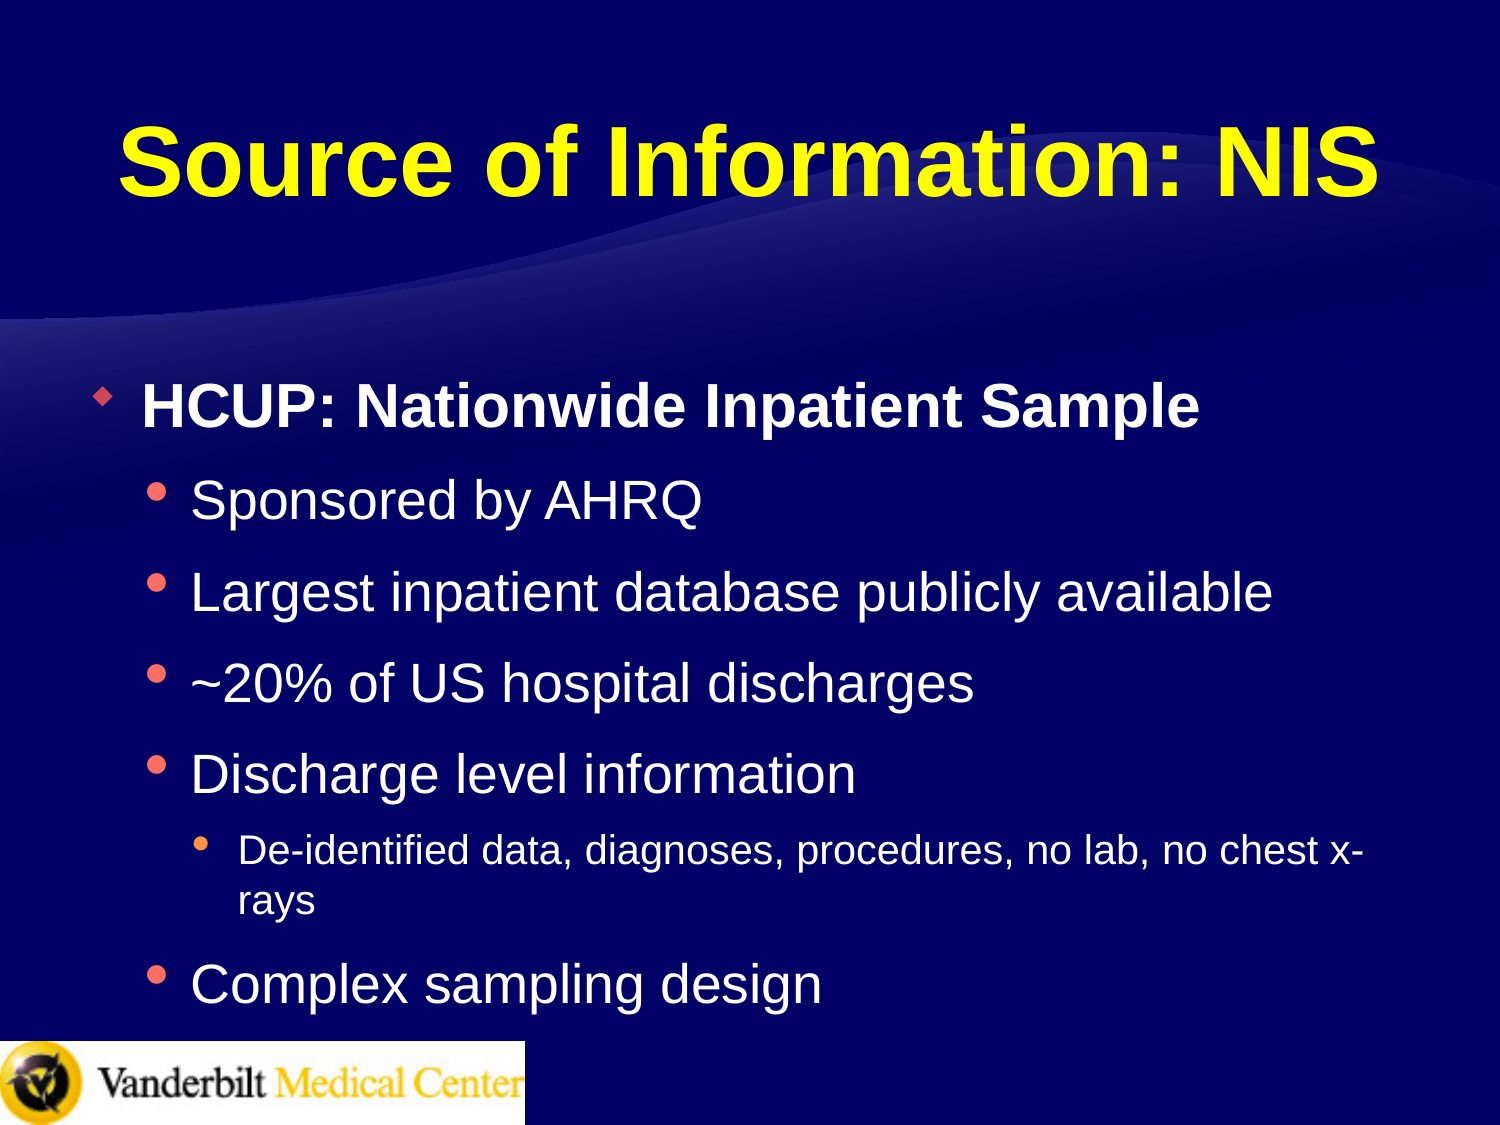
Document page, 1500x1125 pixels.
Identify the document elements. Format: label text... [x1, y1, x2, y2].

title Source of Information: NIS [75, 87, 1425, 338]
picture [0, 1041, 525, 1125]
list HCUP: Nationwide Inpatient Sample Sponsored by AHRQ Largest inpatient database publicly available ~20% of US hospital discharges Discharge level information De-identified data, diagnoses, procedures, no lab, no chest x-rays Complex sampling design [74, 357, 1426, 1033]
